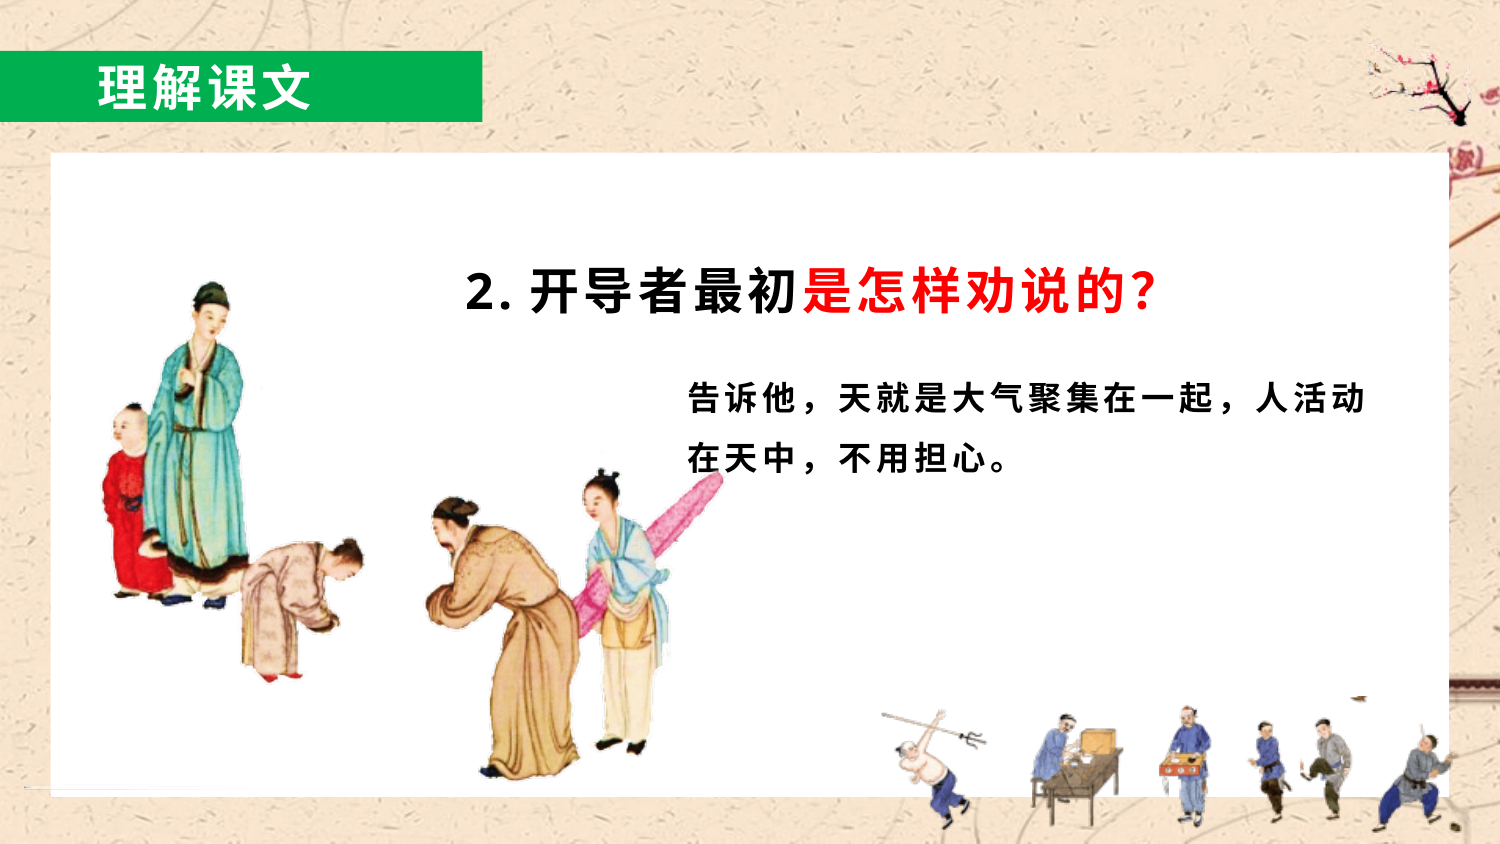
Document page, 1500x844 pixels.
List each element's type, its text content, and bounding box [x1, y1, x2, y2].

text_box 告诉他，天就是大气聚集在一起，人活动在天中，不用担心。 [912, 351, 1386, 483]
text_box 理解课文 [0, 50, 483, 122]
picture [0, 0, 1500, 844]
text_box 2.开导者最初是怎样劝说的？ [453, 223, 1241, 326]
